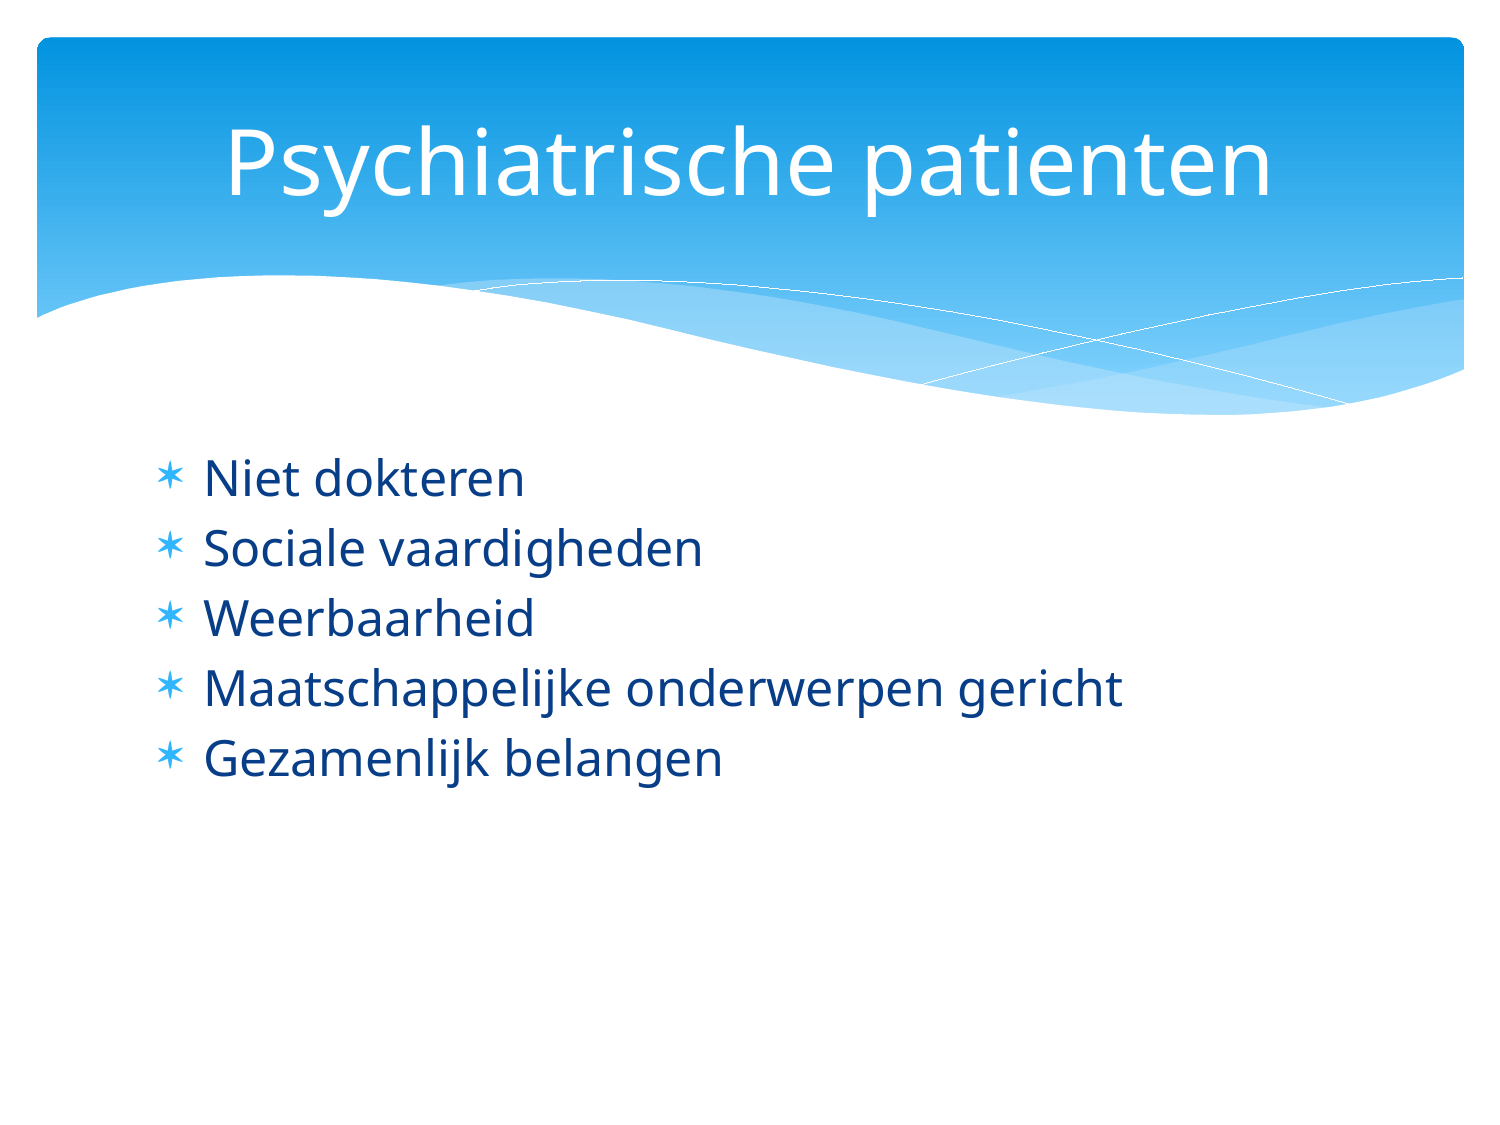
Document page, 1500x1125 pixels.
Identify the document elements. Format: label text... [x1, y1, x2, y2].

list Niet dokteren Sociale vaardigheden Weerbaarheid Maatschappelijke onderwerpen gericht Gezamenlijk belangen [143, 438, 1359, 1005]
title Psychiatrische patienten [75, 55, 1425, 261]
